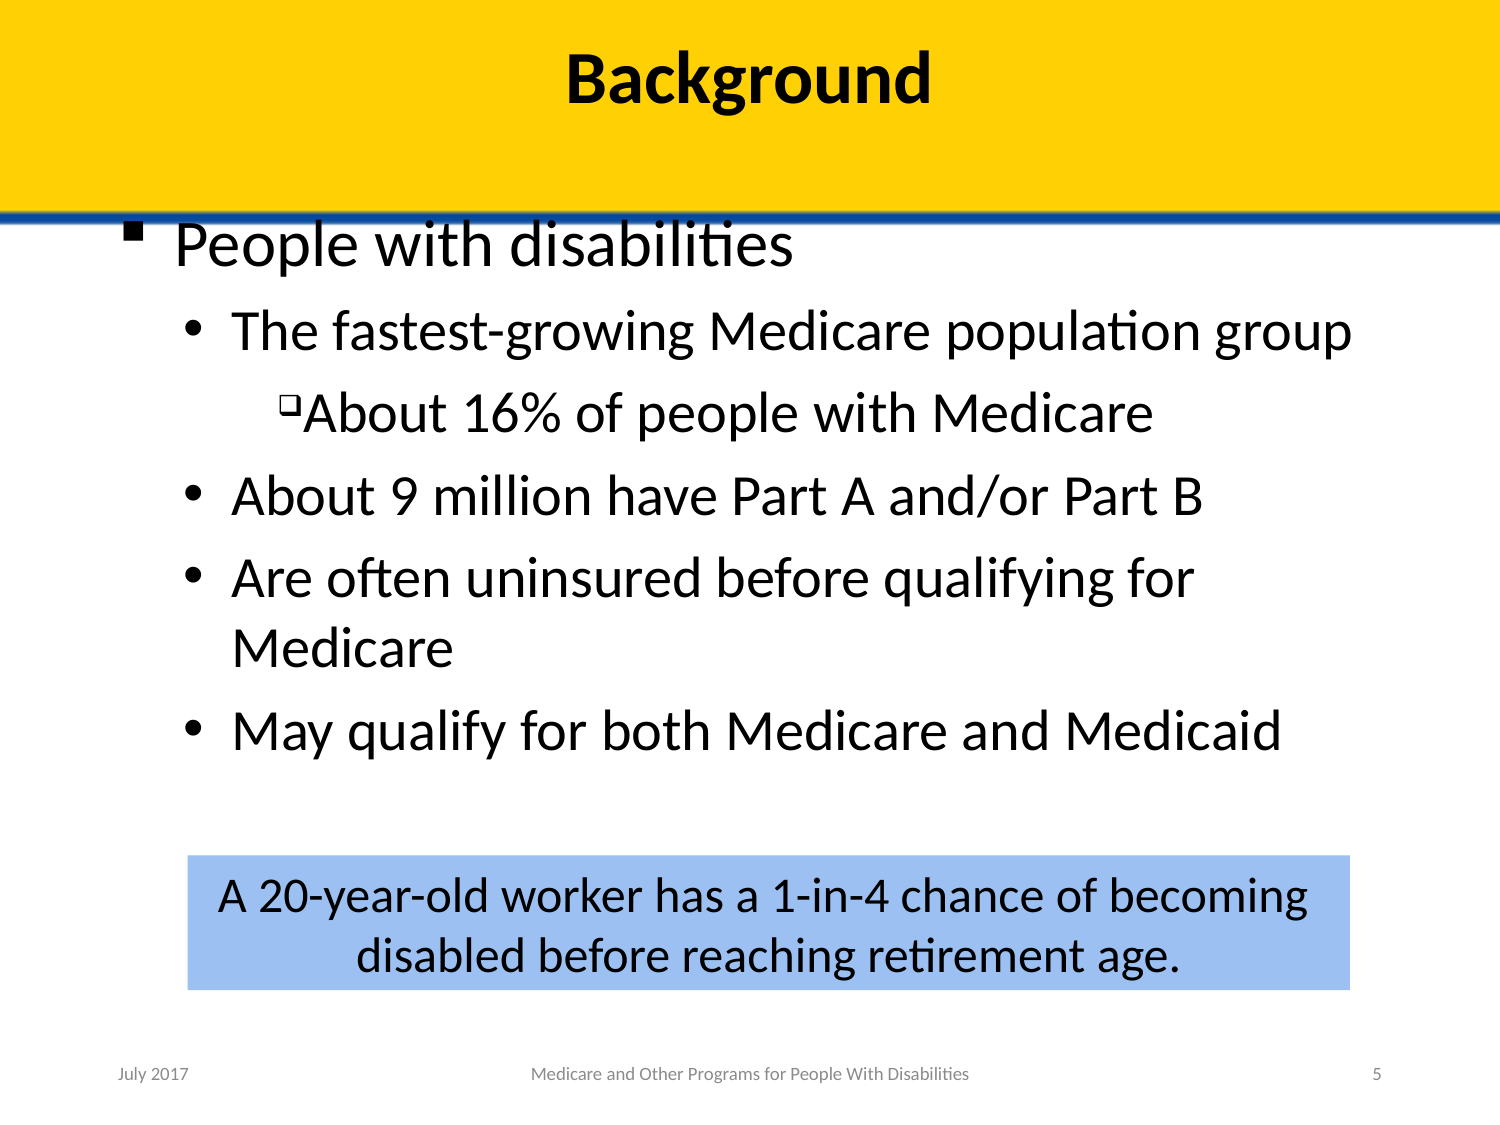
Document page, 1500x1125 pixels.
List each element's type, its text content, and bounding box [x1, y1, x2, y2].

text_box A 20-year-old worker has a 1-in-4 chance of becoming disabled before reaching retirement age. [187, 855, 1350, 991]
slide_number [103, 1042, 441, 1103]
footer Medicare and Other Programs for People With Disabilities [496, 1042, 1004, 1103]
slide_number 5 [1059, 1042, 1397, 1103]
title Background [103, 2, 1397, 156]
picture [0, 0, 1500, 1125]
list People with disabilities The fastest-growing Medicare population group About 16% of people with Medicare About 9 million have Part A and/or Part B Are often uninsured before qualifying for Medicare May qualify for both Medicare and Medicaid [103, 192, 1427, 1014]
